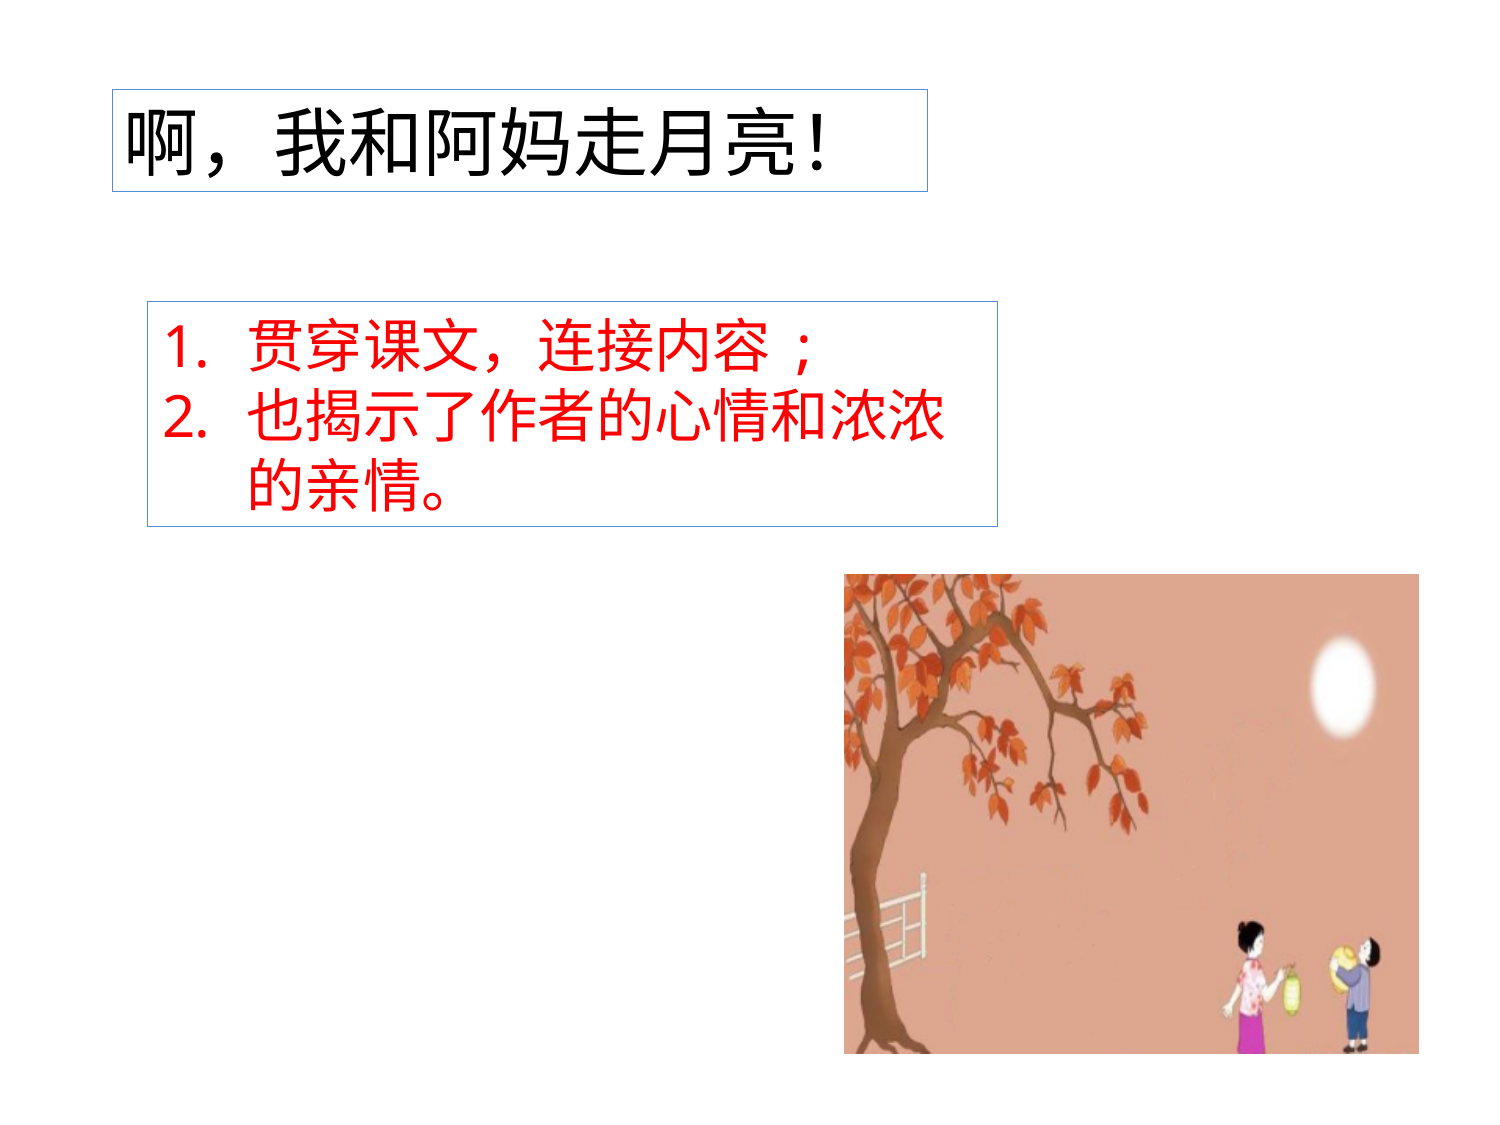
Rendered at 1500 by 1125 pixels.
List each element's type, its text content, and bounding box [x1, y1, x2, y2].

picture [844, 573, 1419, 1055]
text_box 啊，我和阿妈走月亮！ [112, 89, 928, 192]
text_box 贯穿课文，连接内容; 也揭示了作者的心情和浓浓的亲情。 [147, 301, 998, 527]
